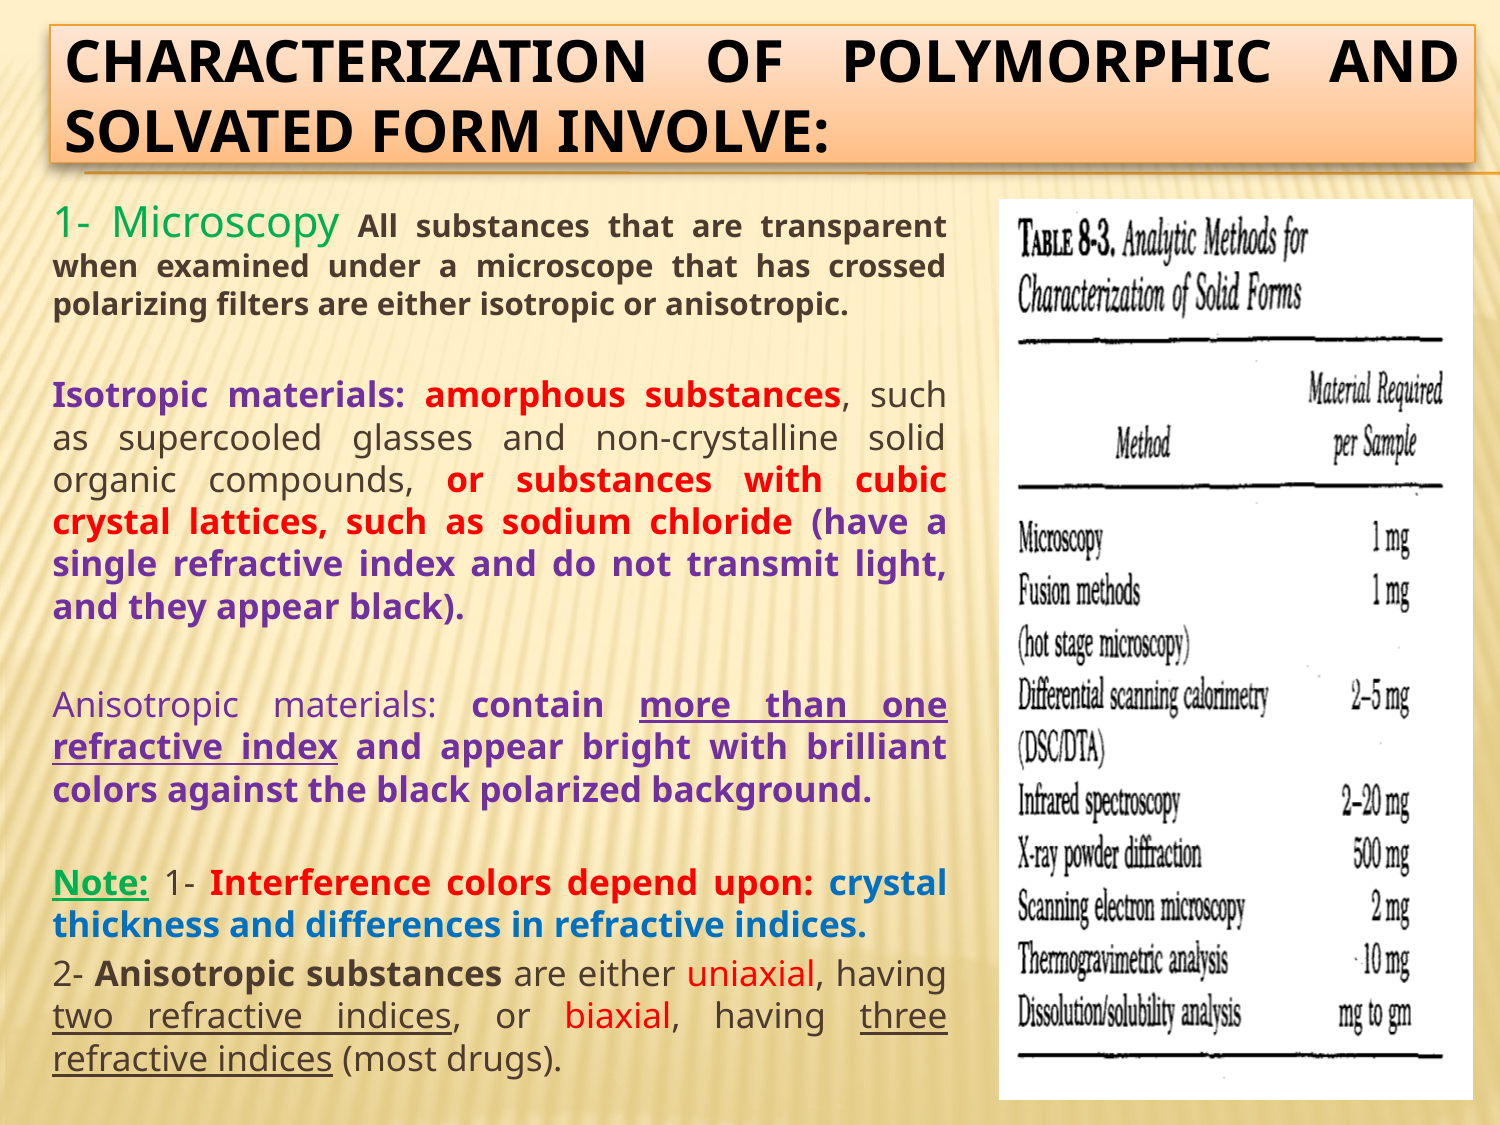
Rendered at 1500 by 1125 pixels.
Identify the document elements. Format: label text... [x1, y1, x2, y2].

list 1- Microscopy All substances that are transparent when examined under a microscope that has crossed polarizing filters are either isotropic or anisotropic. Isotropic materials: amorphous substances, such as supercooled glasses and non-crystalline solid organic compounds, or substances with cubic crystal lattices, such as sodium chloride (have a single refractive index and do not transmit light, and they appear black). Anisotropic materials: contain more than one refractive index and appear bright with brilliant colors against the black polarized background. Note: 1- Interference colors depend upon: crystal thickness and differences in refractive indices. 2- Anisotropic substances are either uniaxial, having two refractive indices, or biaxial, having three refractive indices (most drugs). [37, 187, 963, 1100]
title Characterization of polymorphic and solvated form involve: [49, 24, 1476, 163]
picture [999, 199, 1475, 1101]
